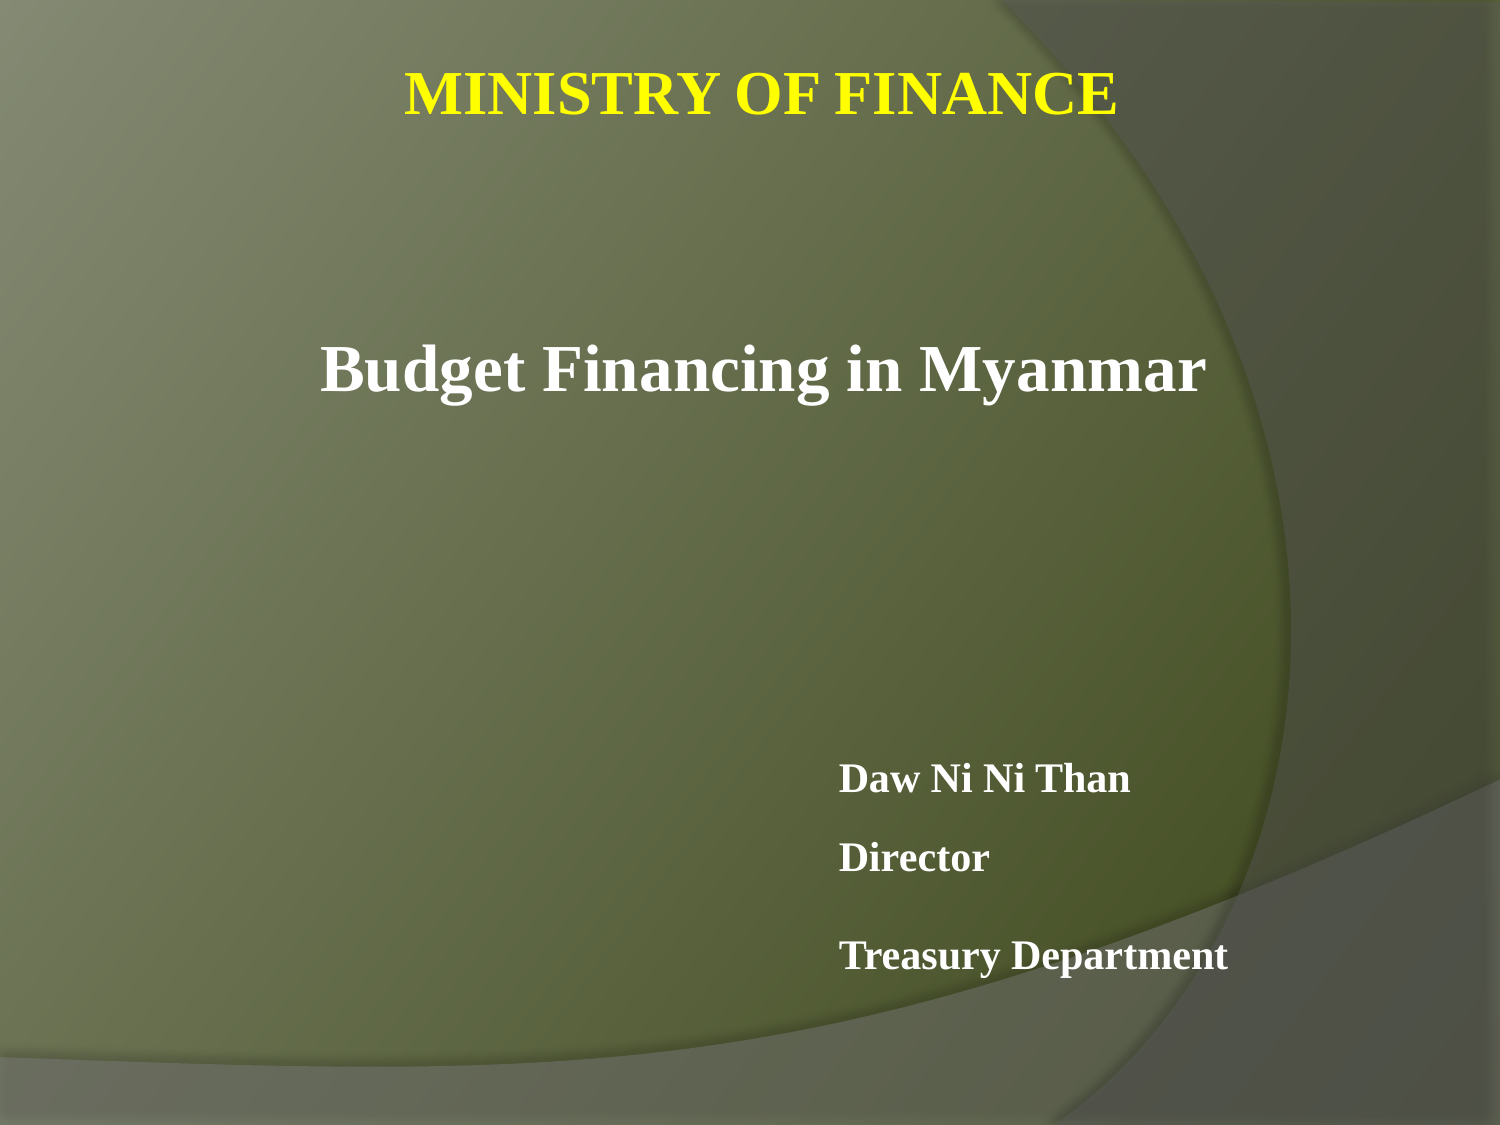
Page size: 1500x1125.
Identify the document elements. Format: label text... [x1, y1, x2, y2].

text_box Budget Financing in Myanmar Daw Ni Ni Than Director Treasury Department [87, 187, 1450, 1088]
text_box Ministry of Finance [75, 45, 1300, 175]
